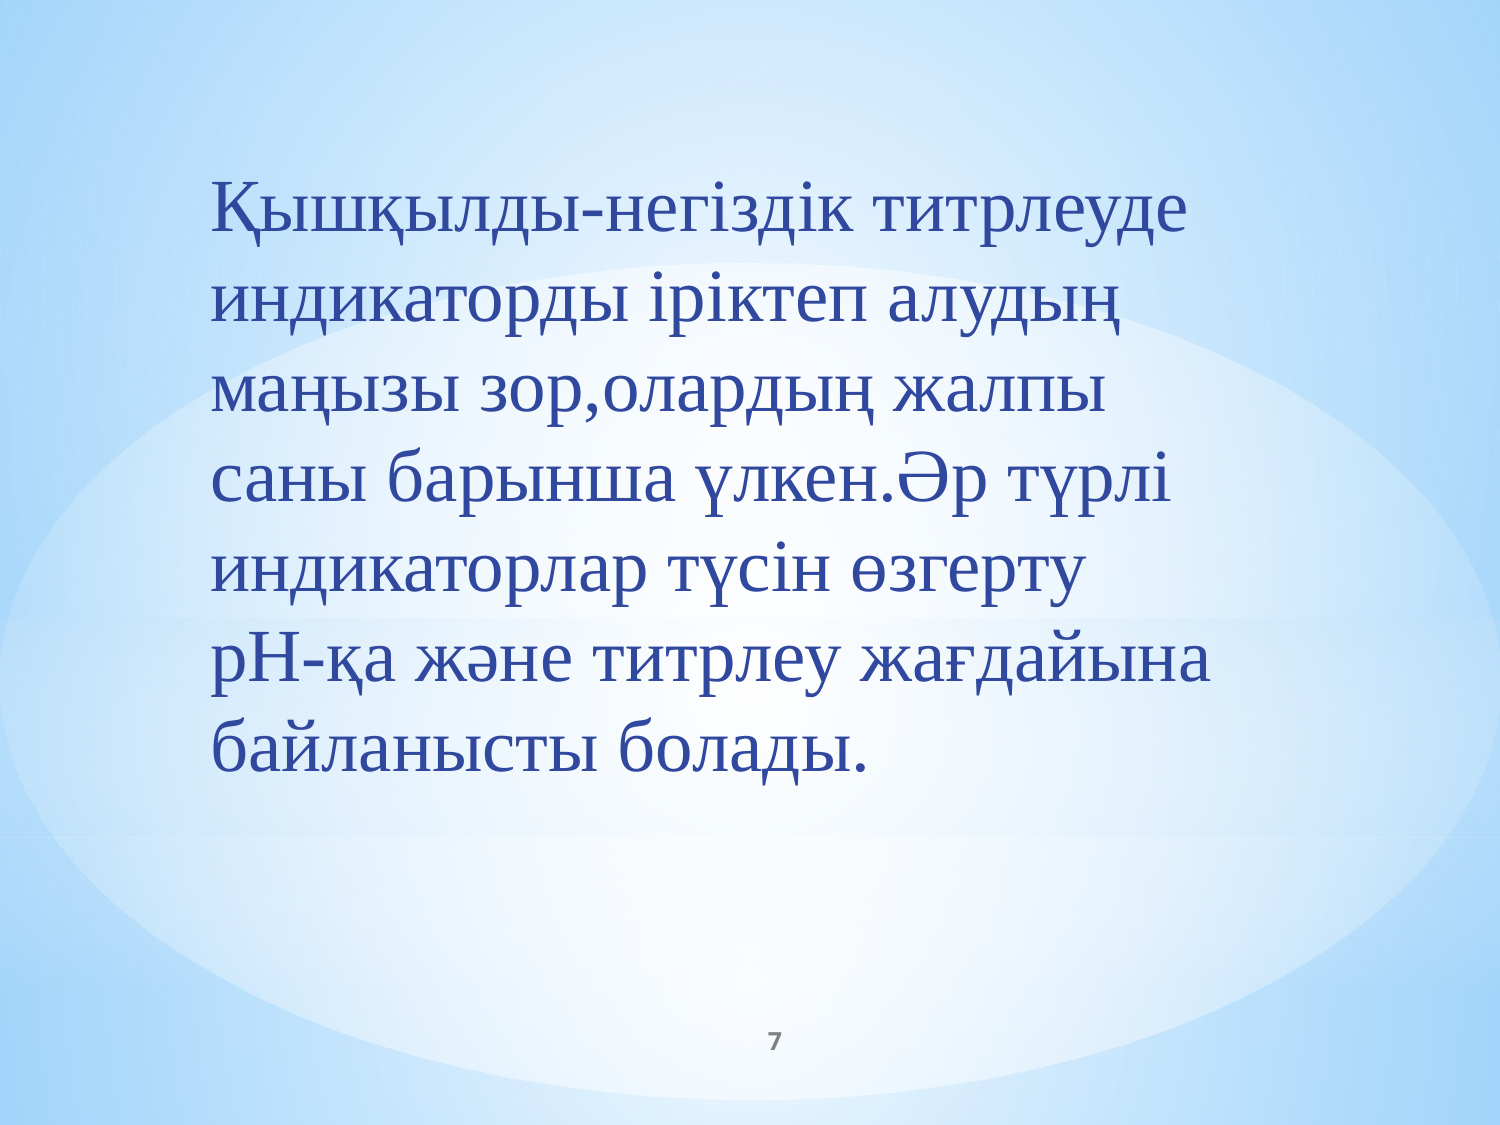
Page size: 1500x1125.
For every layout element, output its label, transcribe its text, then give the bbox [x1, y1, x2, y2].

slide_number 7 [624, 1012, 925, 1073]
list Қышқылды-негіздік титрлеуде индикаторды іріктеп алудың маңызы зор,олардың жалпы саны барынша үлкен.Әр түрлі индикаторлар түсін өзгерту pH-қа және титрлеу жағдайына байланысты болады. [187, 148, 1238, 691]
